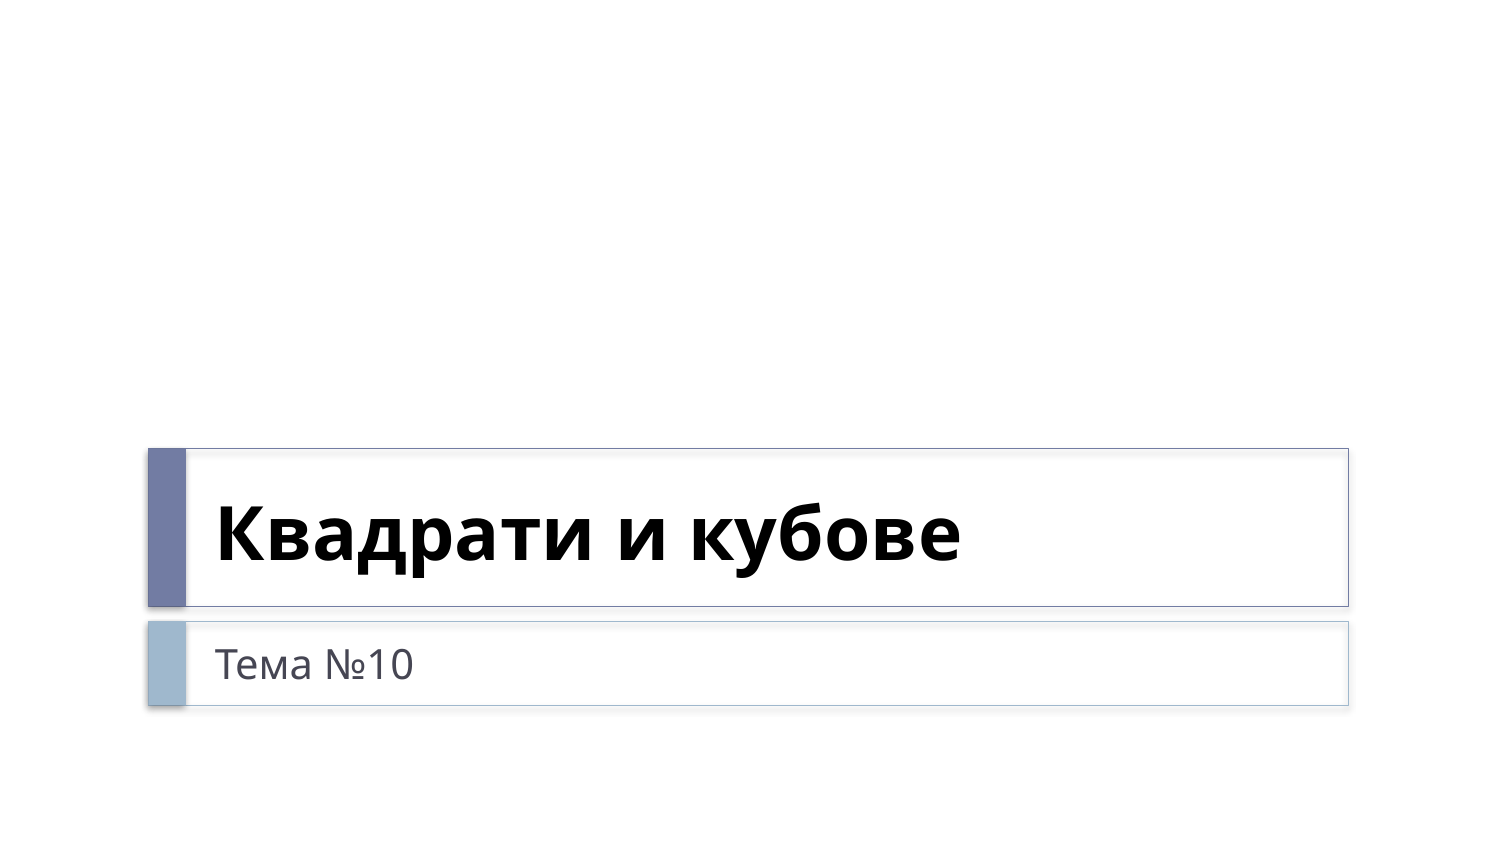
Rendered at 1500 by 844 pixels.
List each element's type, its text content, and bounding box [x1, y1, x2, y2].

subtitle Тема №10 [200, 630, 1325, 697]
title Квадрати и кубове [200, 478, 1325, 600]
